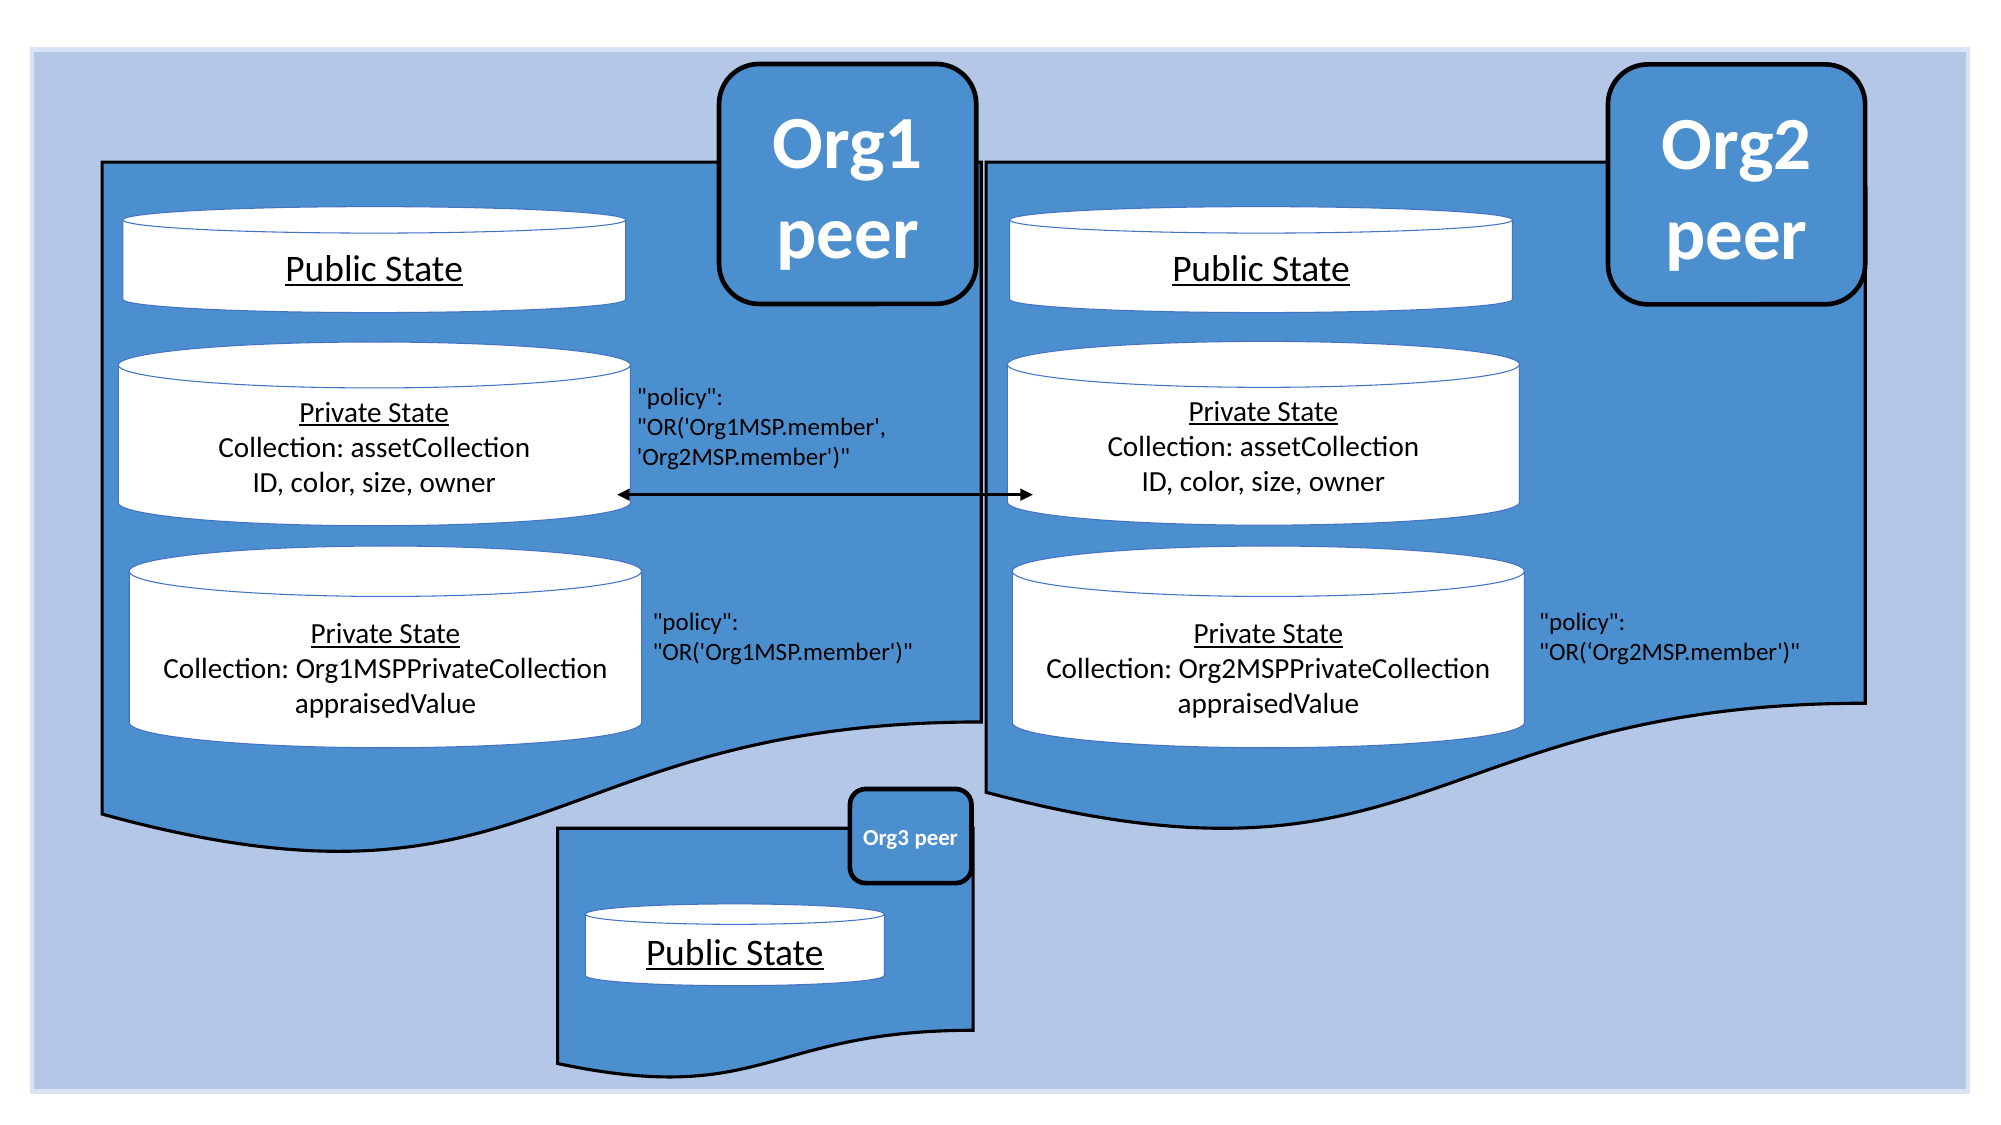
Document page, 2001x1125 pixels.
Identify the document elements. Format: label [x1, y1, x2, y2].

list [32, 49, 1968, 1092]
text_box [102, 63, 1866, 1078]
